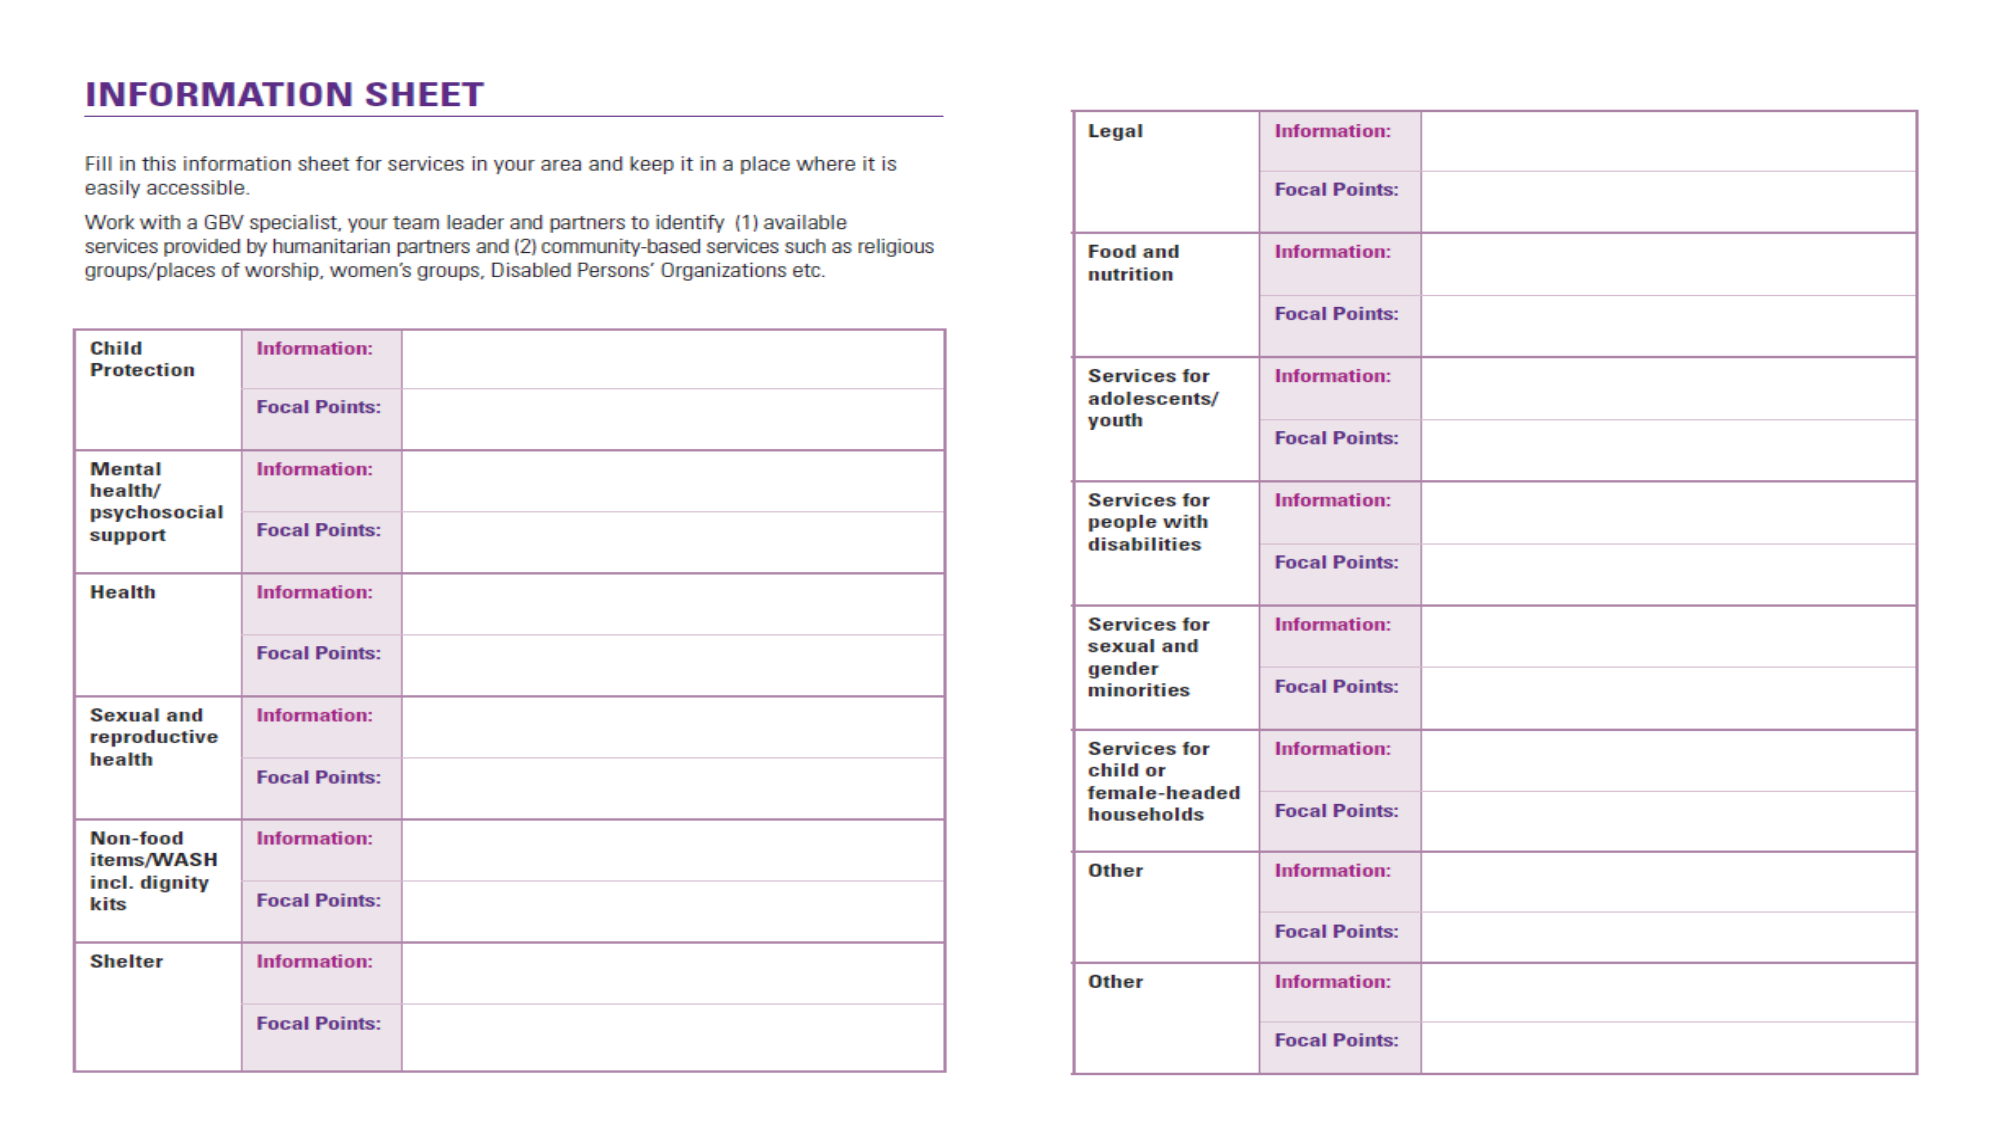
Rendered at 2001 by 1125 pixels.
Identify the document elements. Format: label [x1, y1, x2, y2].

picture [59, 68, 1948, 1085]
